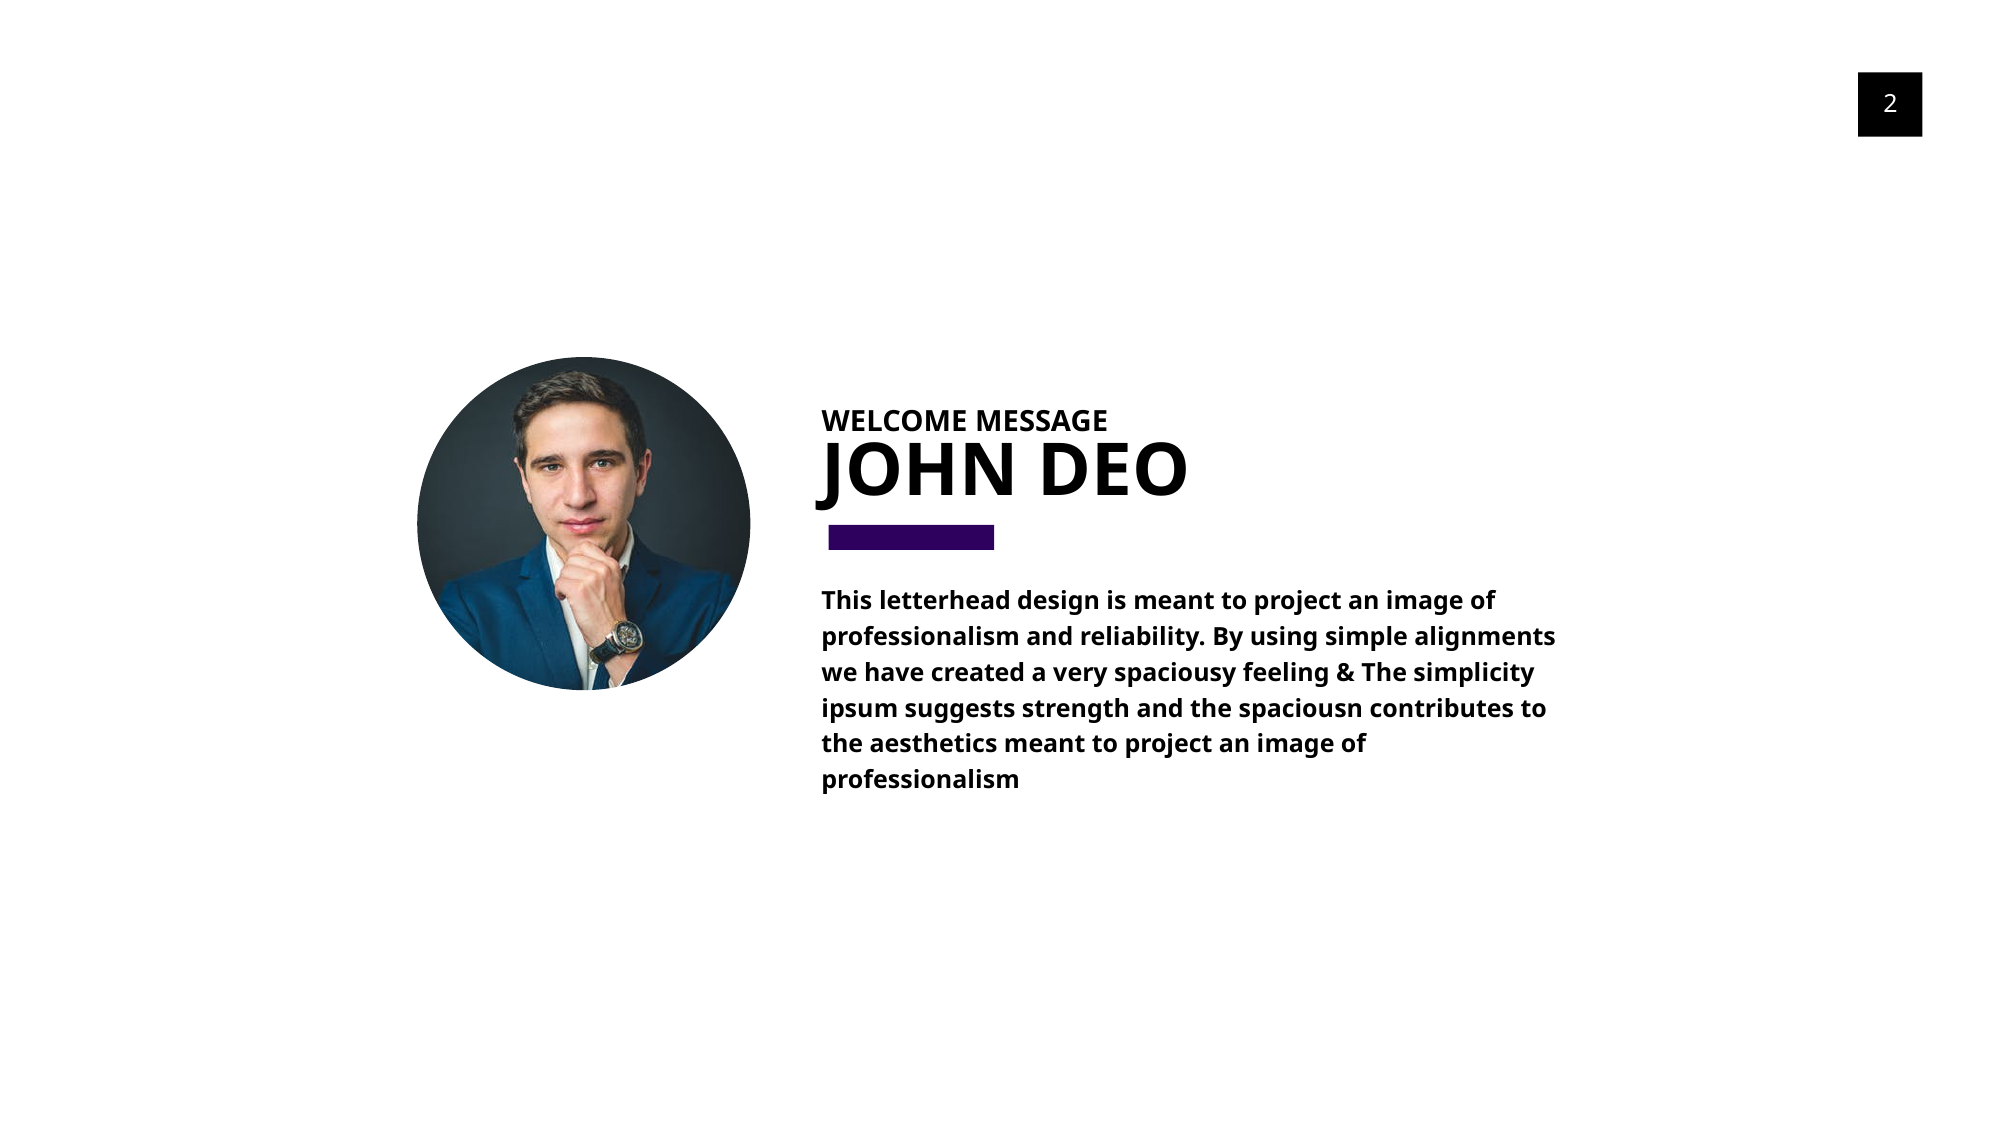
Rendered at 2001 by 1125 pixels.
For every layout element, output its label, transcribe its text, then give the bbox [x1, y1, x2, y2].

text_box [828, 524, 995, 551]
text_box This letterhead design is meant to project an image of professionalism and reliability. By using simple alignments we have created a very spaciousy feeling & The simplicity ipsum suggests strength and the spaciousn contributes to the aesthetics meant to project an image of professionalism [806, 571, 1583, 802]
slide_number 2 [1854, 78, 1927, 130]
picture [417, 357, 751, 691]
text_box WELCOME MESSAGE JOHN DEO [806, 356, 1218, 518]
